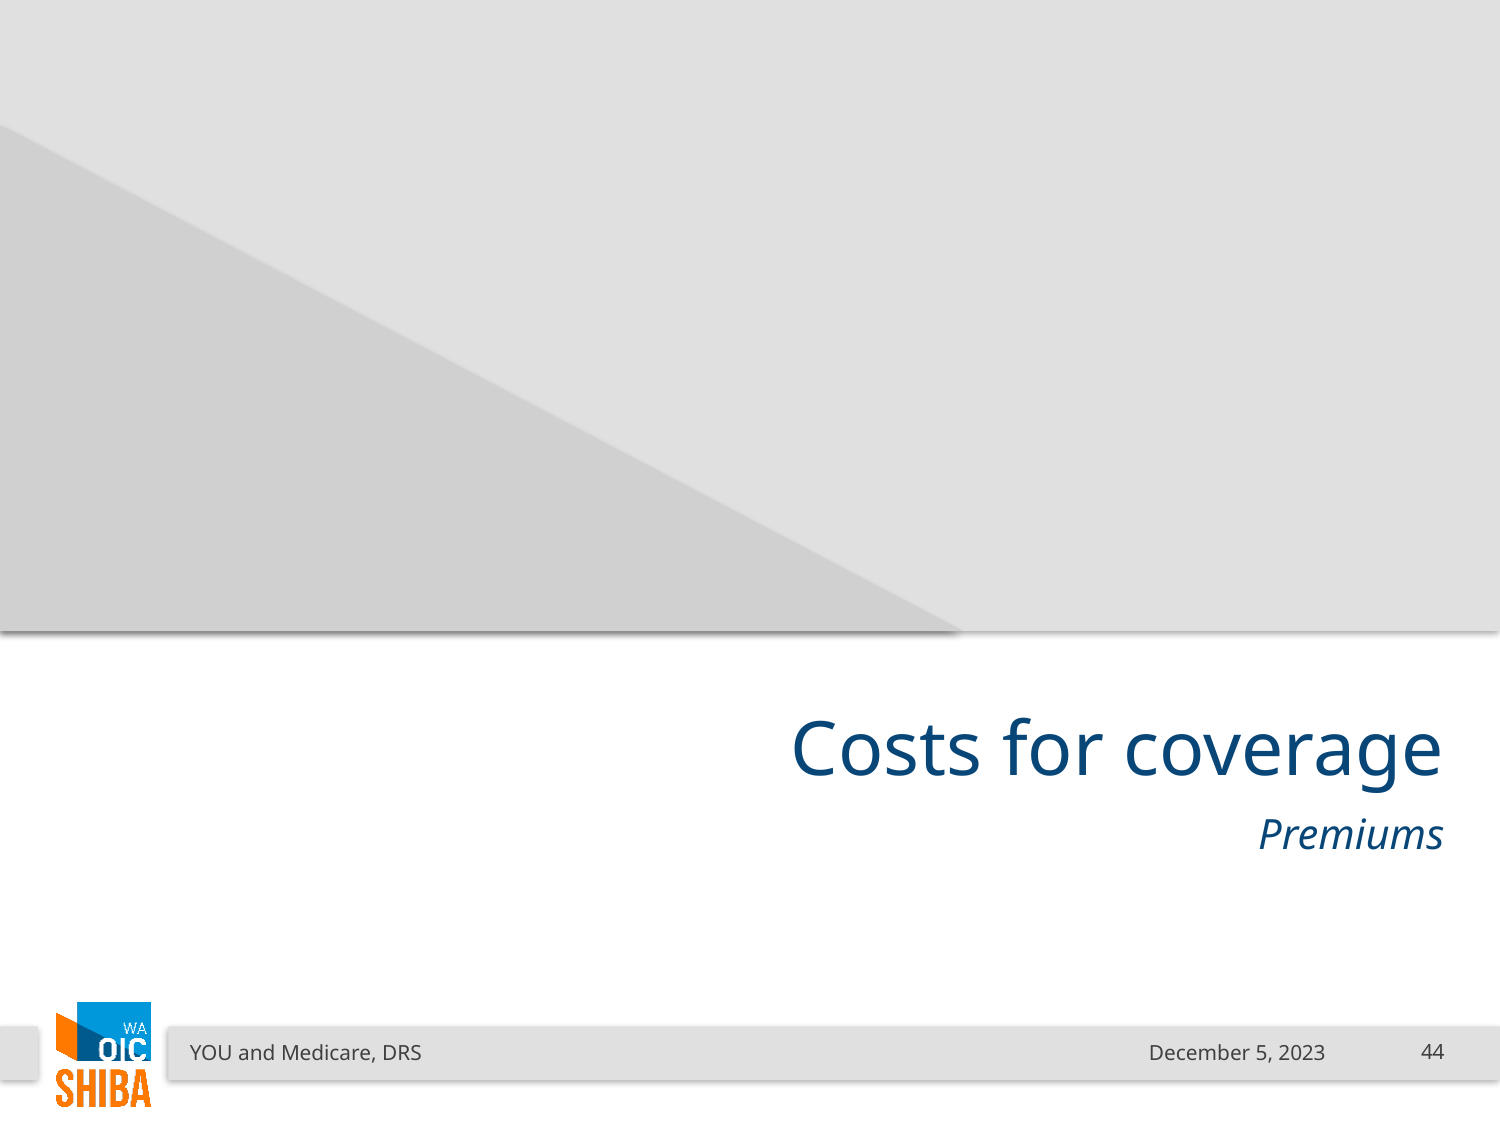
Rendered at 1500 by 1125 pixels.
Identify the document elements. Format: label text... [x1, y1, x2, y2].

footer YOU and Medicare, DRS [190, 1035, 785, 1069]
title Costs for coverage [55, 700, 1445, 807]
list Premiums [55, 807, 1445, 941]
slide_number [975, 1035, 1326, 1069]
slide_number 44 [1339, 1035, 1445, 1069]
picture [56, 1002, 151, 1107]
